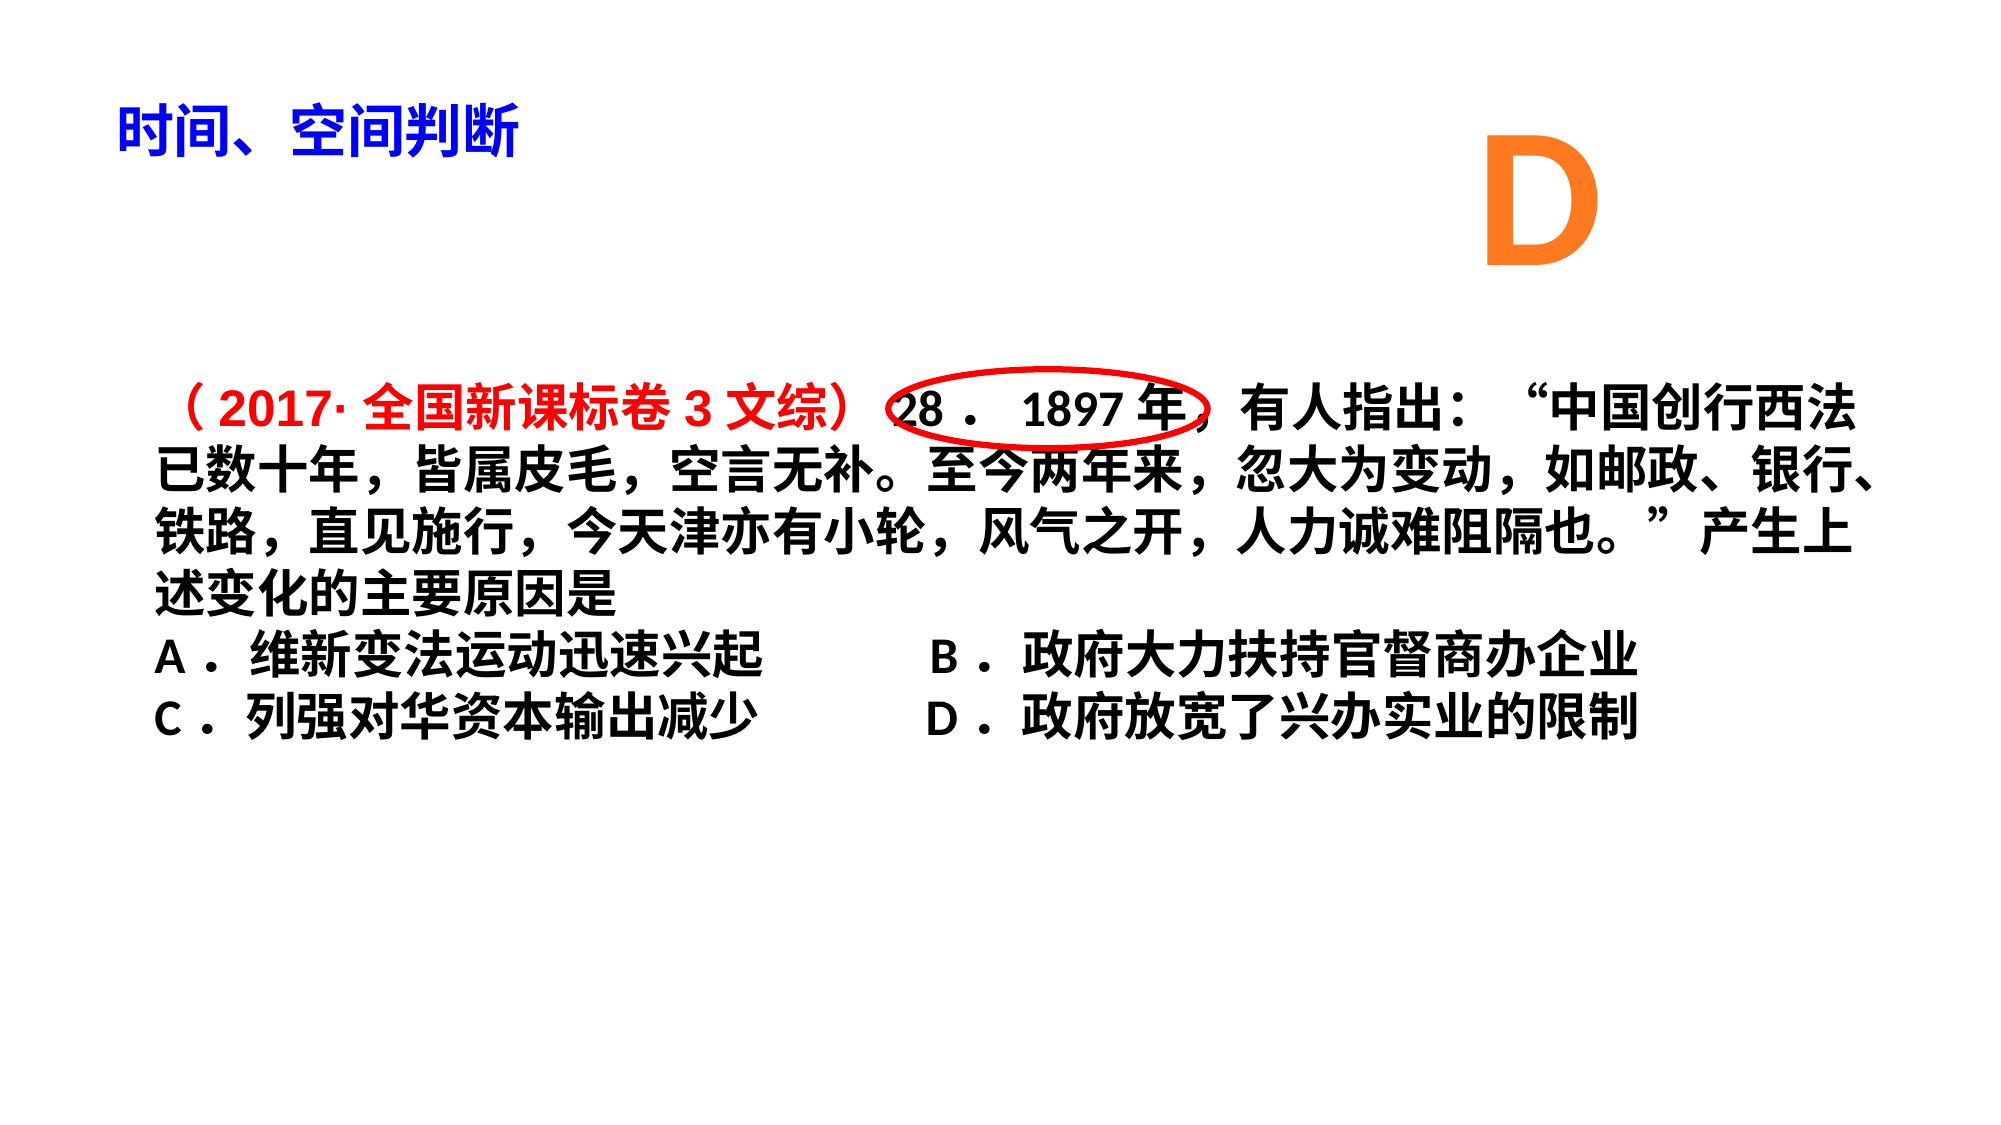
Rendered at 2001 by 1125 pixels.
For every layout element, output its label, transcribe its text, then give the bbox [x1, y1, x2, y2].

text_box 时间、空间判断 [104, 89, 663, 240]
text_box [887, 368, 1209, 450]
text_box （2017·全国新课标卷3文综）28．1897年，有人指出：“中国创行西法已数十年，皆属皮毛，空言无补。至今两年来，忽大为变动，如邮政、银行、铁路，直见施行，今天津亦有小轮，风气之开，人力诚难阻隔也。”产生上述变化的主要原因是 A．维新变法运动迅速兴起 B．政府大力扶持官督商办企业 C．列强对华资本输出减少 D．政府放宽了兴办实业的限制 [142, 369, 1914, 752]
text_box D [1432, 60, 1647, 312]
